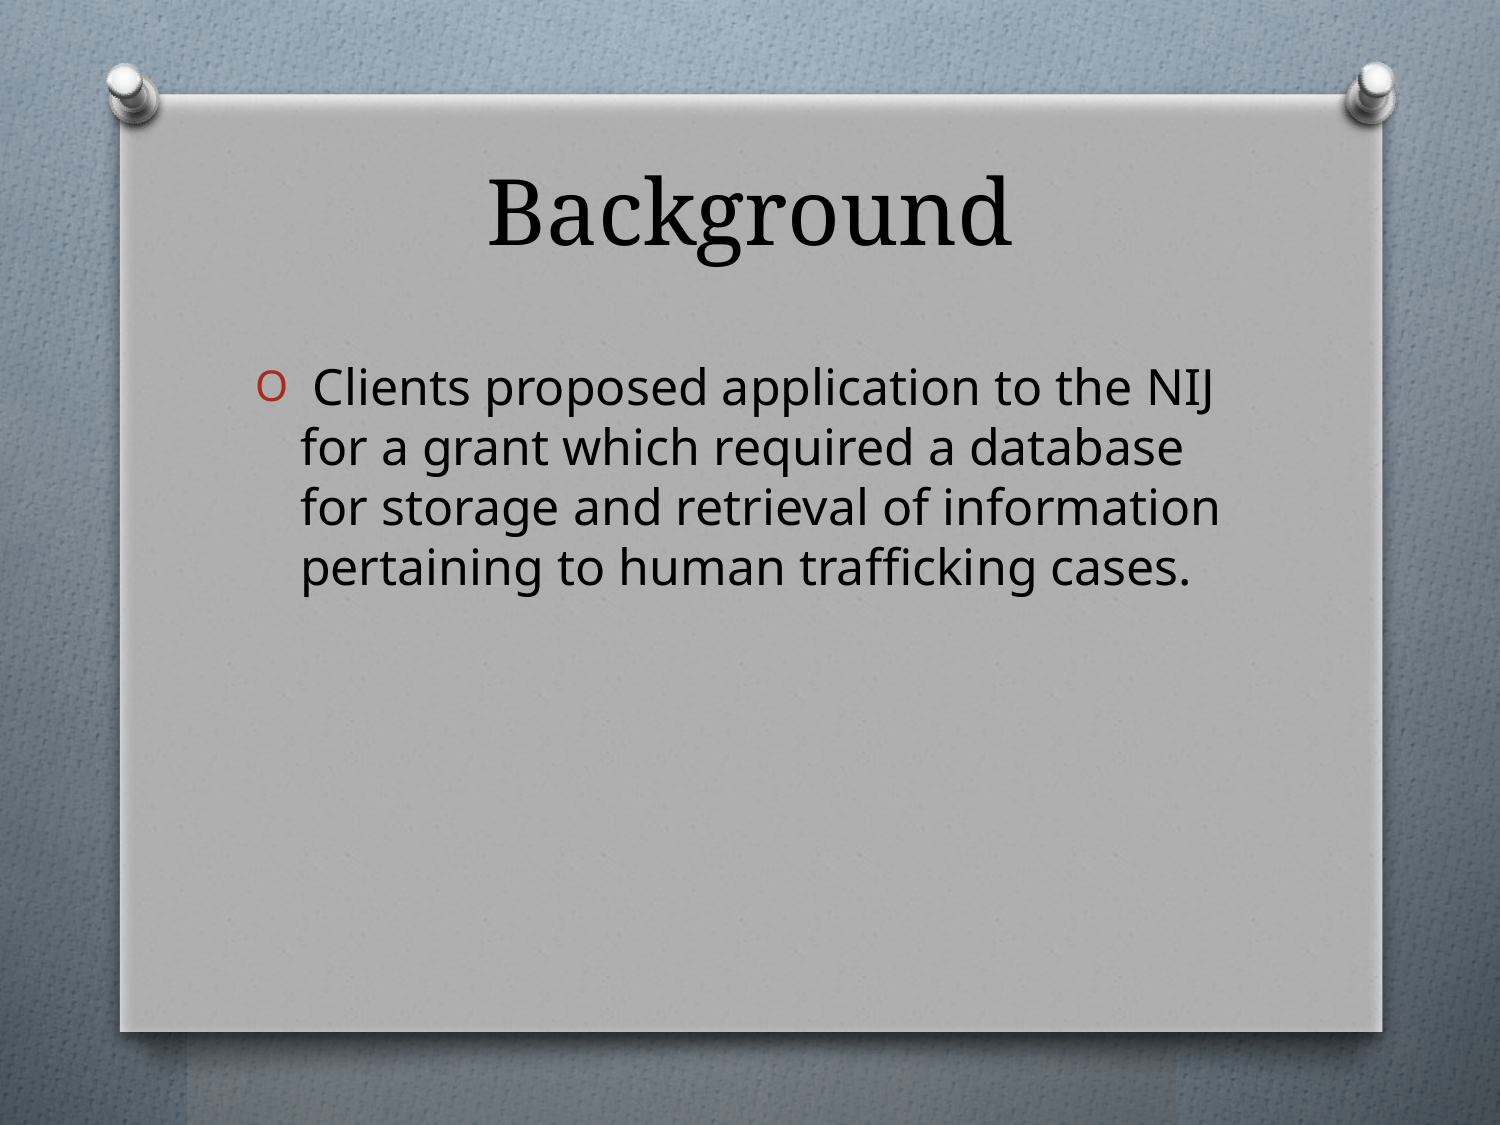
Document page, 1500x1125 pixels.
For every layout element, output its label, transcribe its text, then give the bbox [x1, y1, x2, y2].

picture [1317, 35, 1439, 156]
title Background [179, 134, 1323, 284]
list Clients proposed application to the NIJ for a grant which required a database for storage and retrieval of information pertaining to human trafficking cases. [240, 347, 1257, 613]
picture [75, 29, 198, 153]
